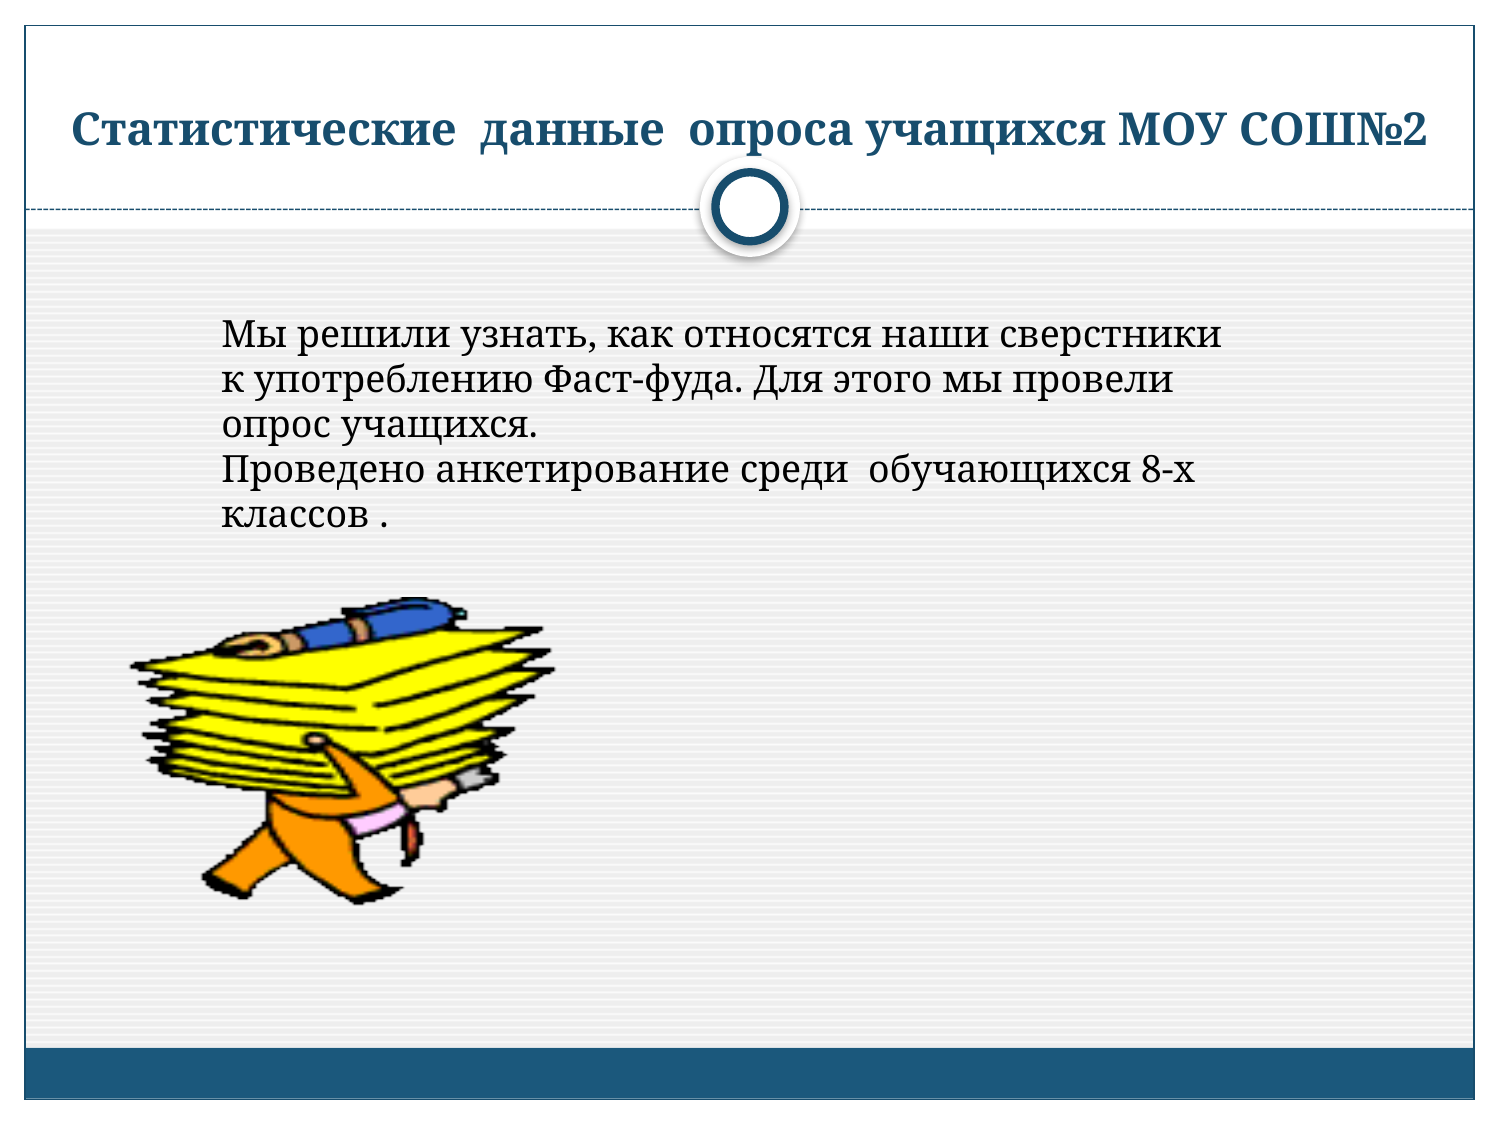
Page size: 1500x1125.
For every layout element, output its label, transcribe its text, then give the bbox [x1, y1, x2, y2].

text_box Мы решили узнать, как относятся наши сверстники к употреблению Фаст-фуда. Для этого мы провели опрос учащихся. Проведено анкетирование среди обучающихся 8-х классов . [206, 302, 1247, 543]
title Статистические данные опроса учащихся МОУ СОШ№2 [49, 37, 1450, 162]
picture [123, 597, 562, 918]
